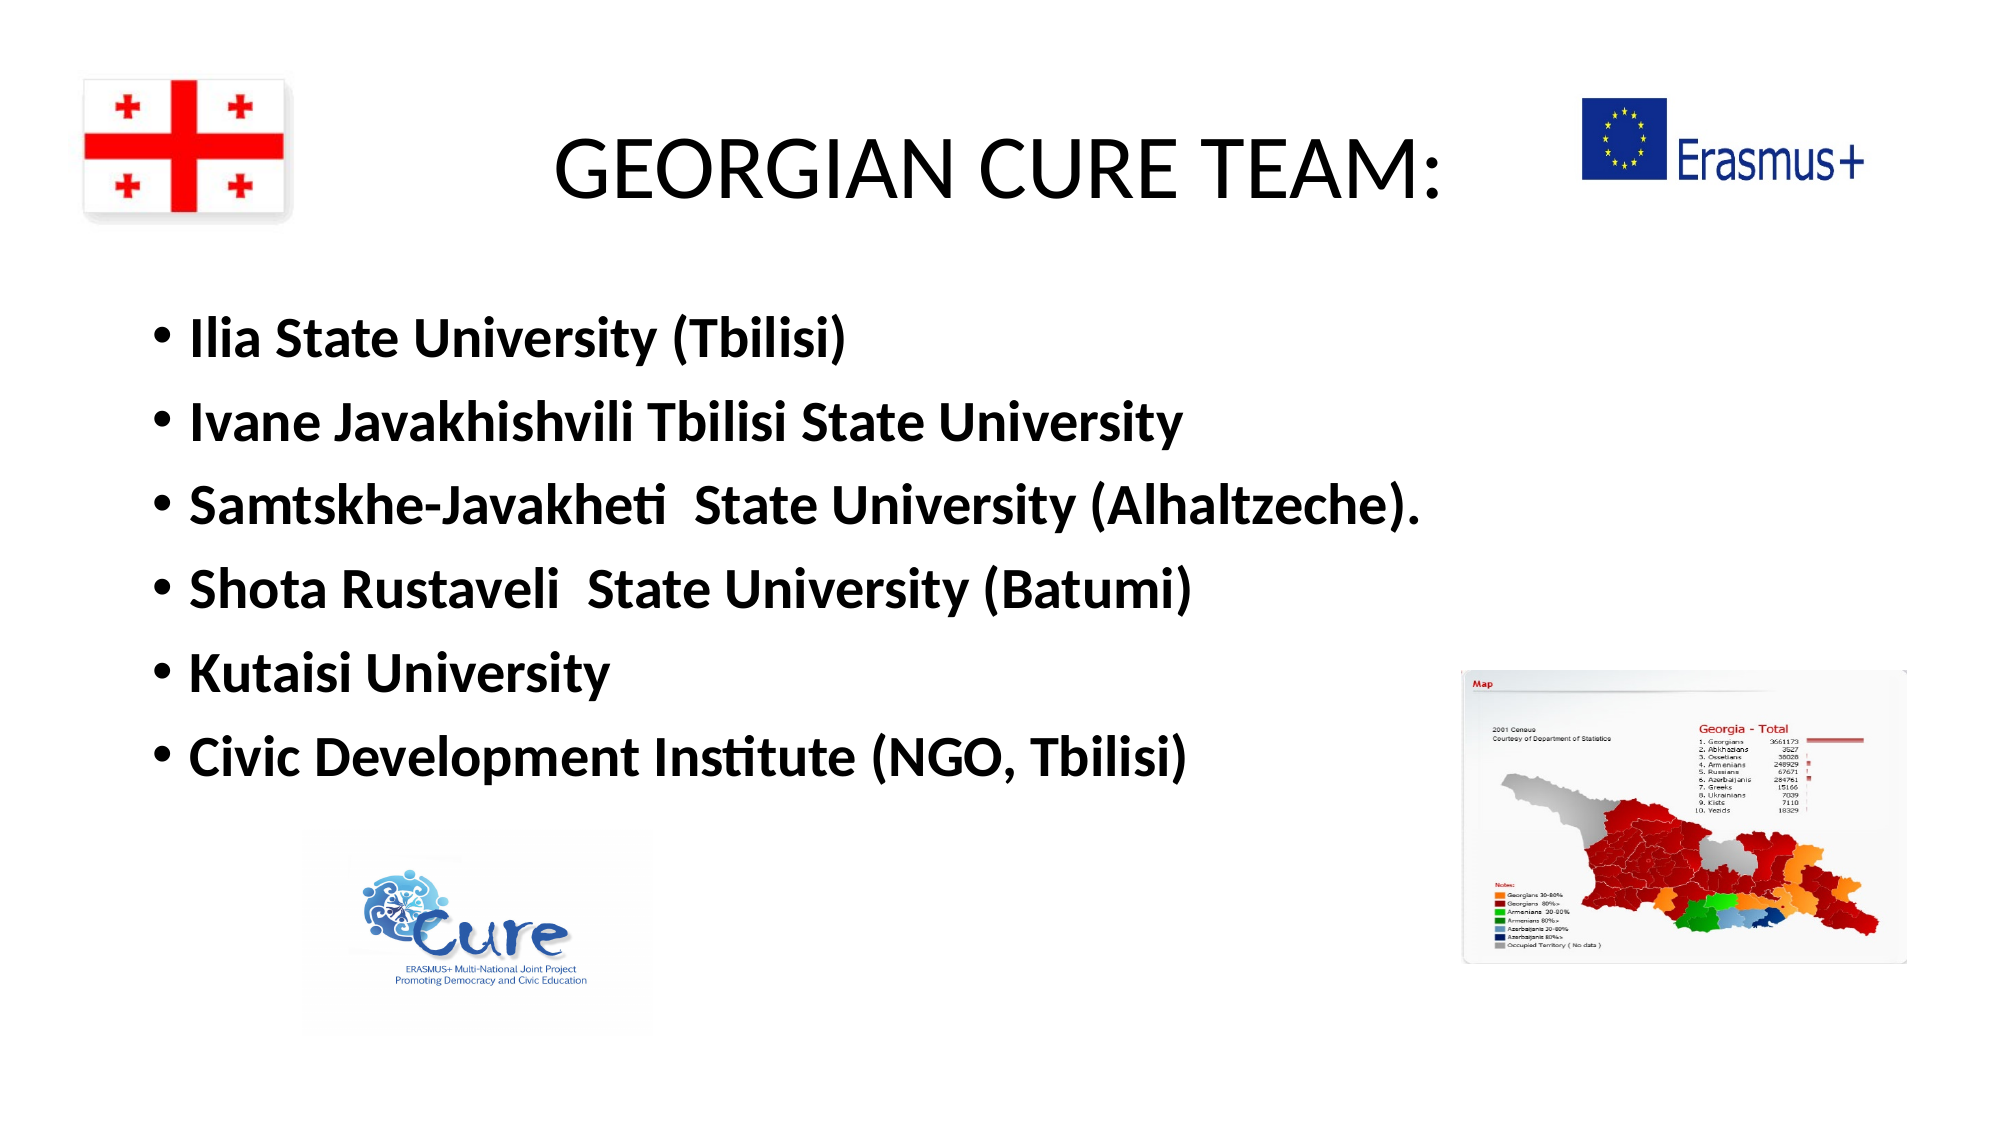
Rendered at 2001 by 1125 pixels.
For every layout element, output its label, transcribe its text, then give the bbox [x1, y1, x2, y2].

picture [1461, 670, 1907, 964]
picture [68, 70, 303, 234]
title GEORGIAN CURE TEAM: [137, 59, 1863, 278]
list Ilia State University (Tbilisi) Ivane Javakhishvili Tbilisi State University Samtskhe-Javakheti State University (Alhaltzeche). Shota Rustaveli State University (Batumi) Kutaisi University Civic Development Institute (NGO, Tbilisi) [137, 299, 1863, 1014]
picture [1565, 74, 1880, 203]
picture [302, 828, 653, 1036]
